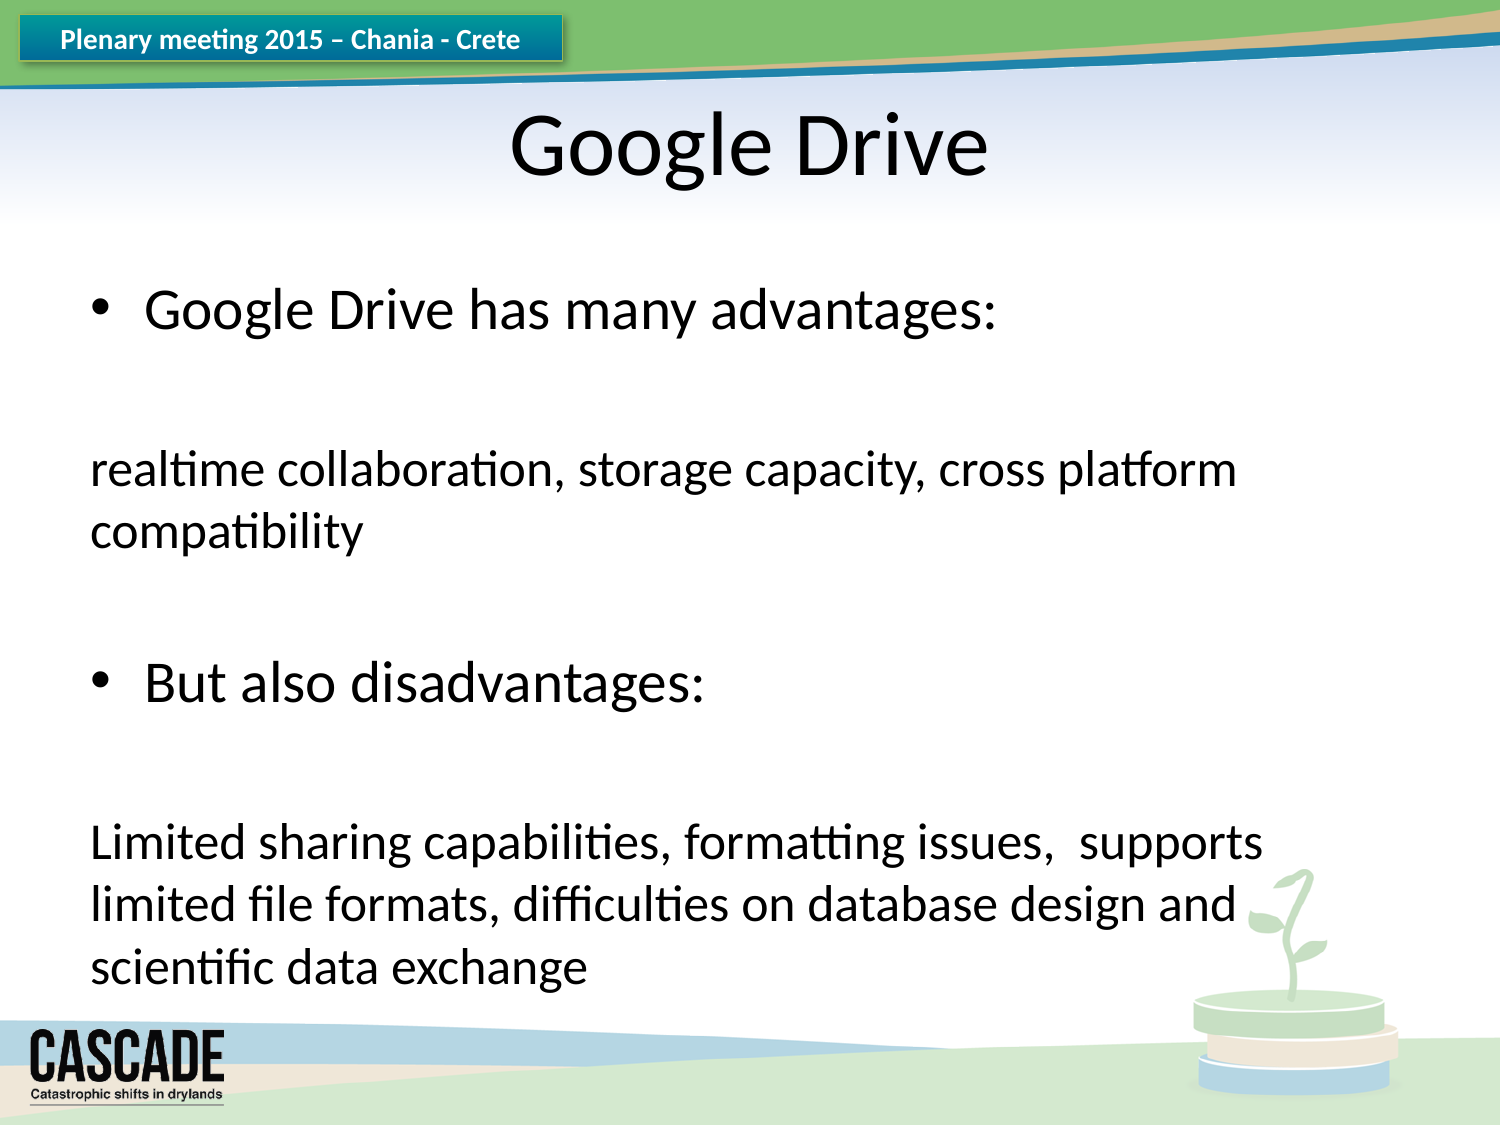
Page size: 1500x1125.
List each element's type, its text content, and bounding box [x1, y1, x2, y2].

title Google Drive [75, 45, 1425, 233]
picture [0, 0, 1500, 90]
list Google Drive has many advantages: realtime collaboration, storage capacity, cross platform compatibility But also disadvantages: Limited sharing capabilities, formatting issues, supports limited file formats, difficulties on database design and scientific data exchange [75, 262, 1425, 1005]
picture [29, 1029, 224, 1106]
